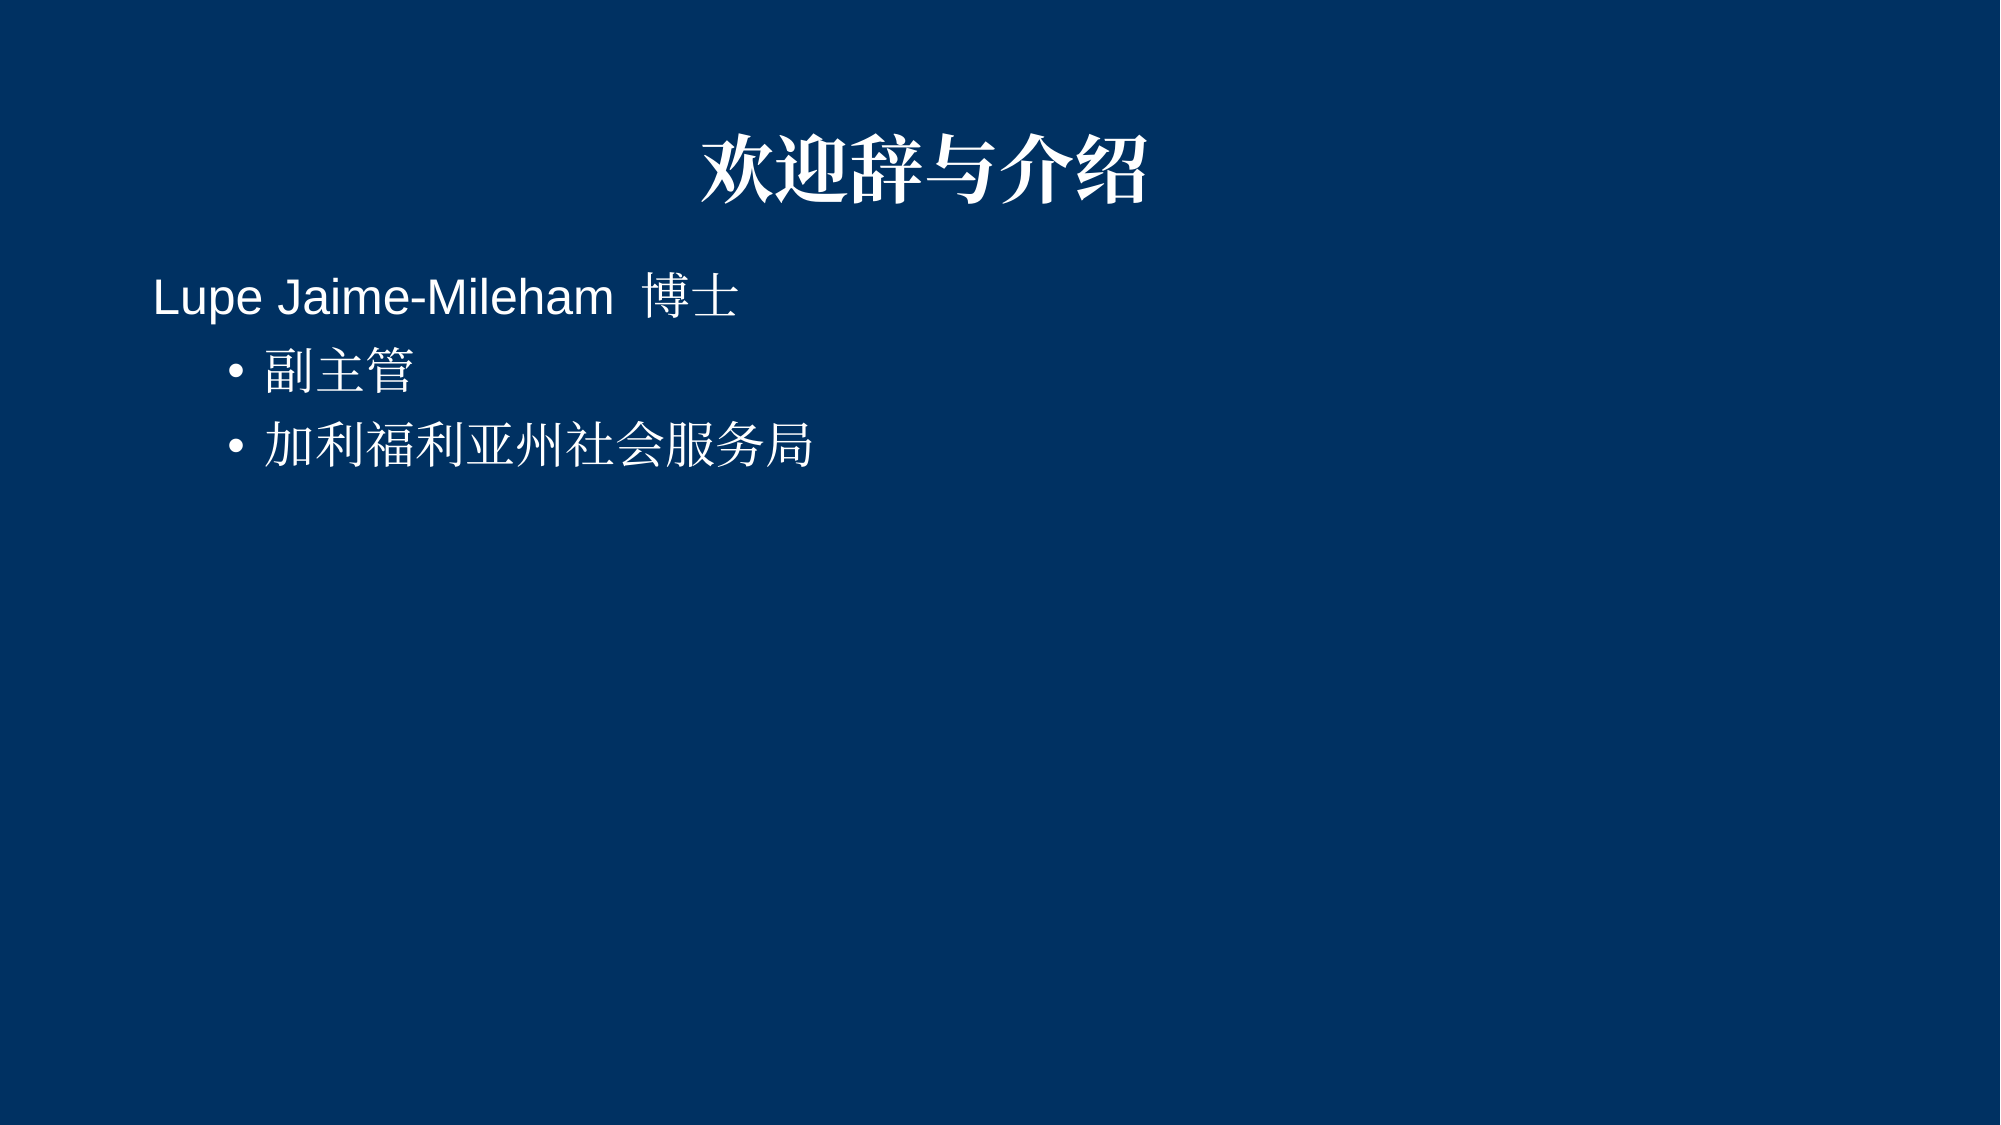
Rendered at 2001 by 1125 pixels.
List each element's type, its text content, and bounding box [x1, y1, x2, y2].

title 欢迎辞与介绍 [137, 64, 1863, 263]
list Lupe Jaime-Mileham 博士 副主管 加利福利亚州社会服务局 [137, 263, 1863, 891]
